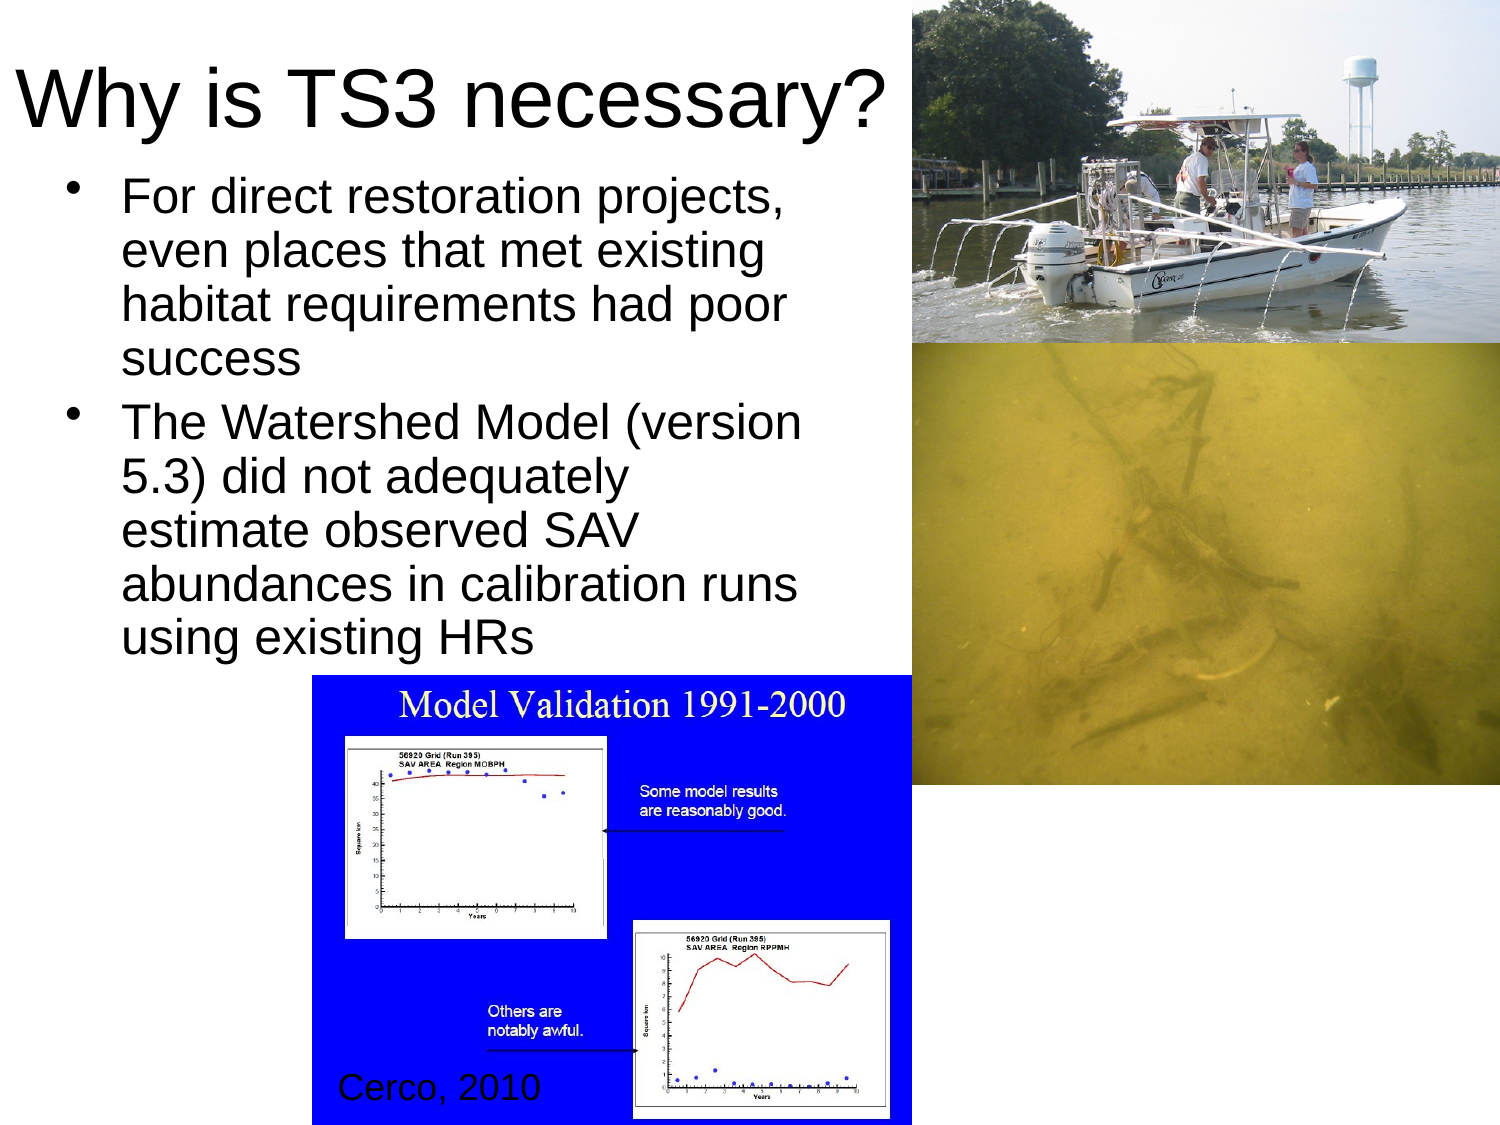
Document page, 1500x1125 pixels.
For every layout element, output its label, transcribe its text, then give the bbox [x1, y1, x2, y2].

title Why is TS3 necessary? [0, 0, 910, 188]
picture [312, 0, 1500, 1125]
list For direct restoration projects, even places that met existing habitat requirements had poor success The Watershed Model (version 5.3) did not adequately estimate observed SAV abundances in calibration runs using existing HRs [49, 162, 826, 676]
